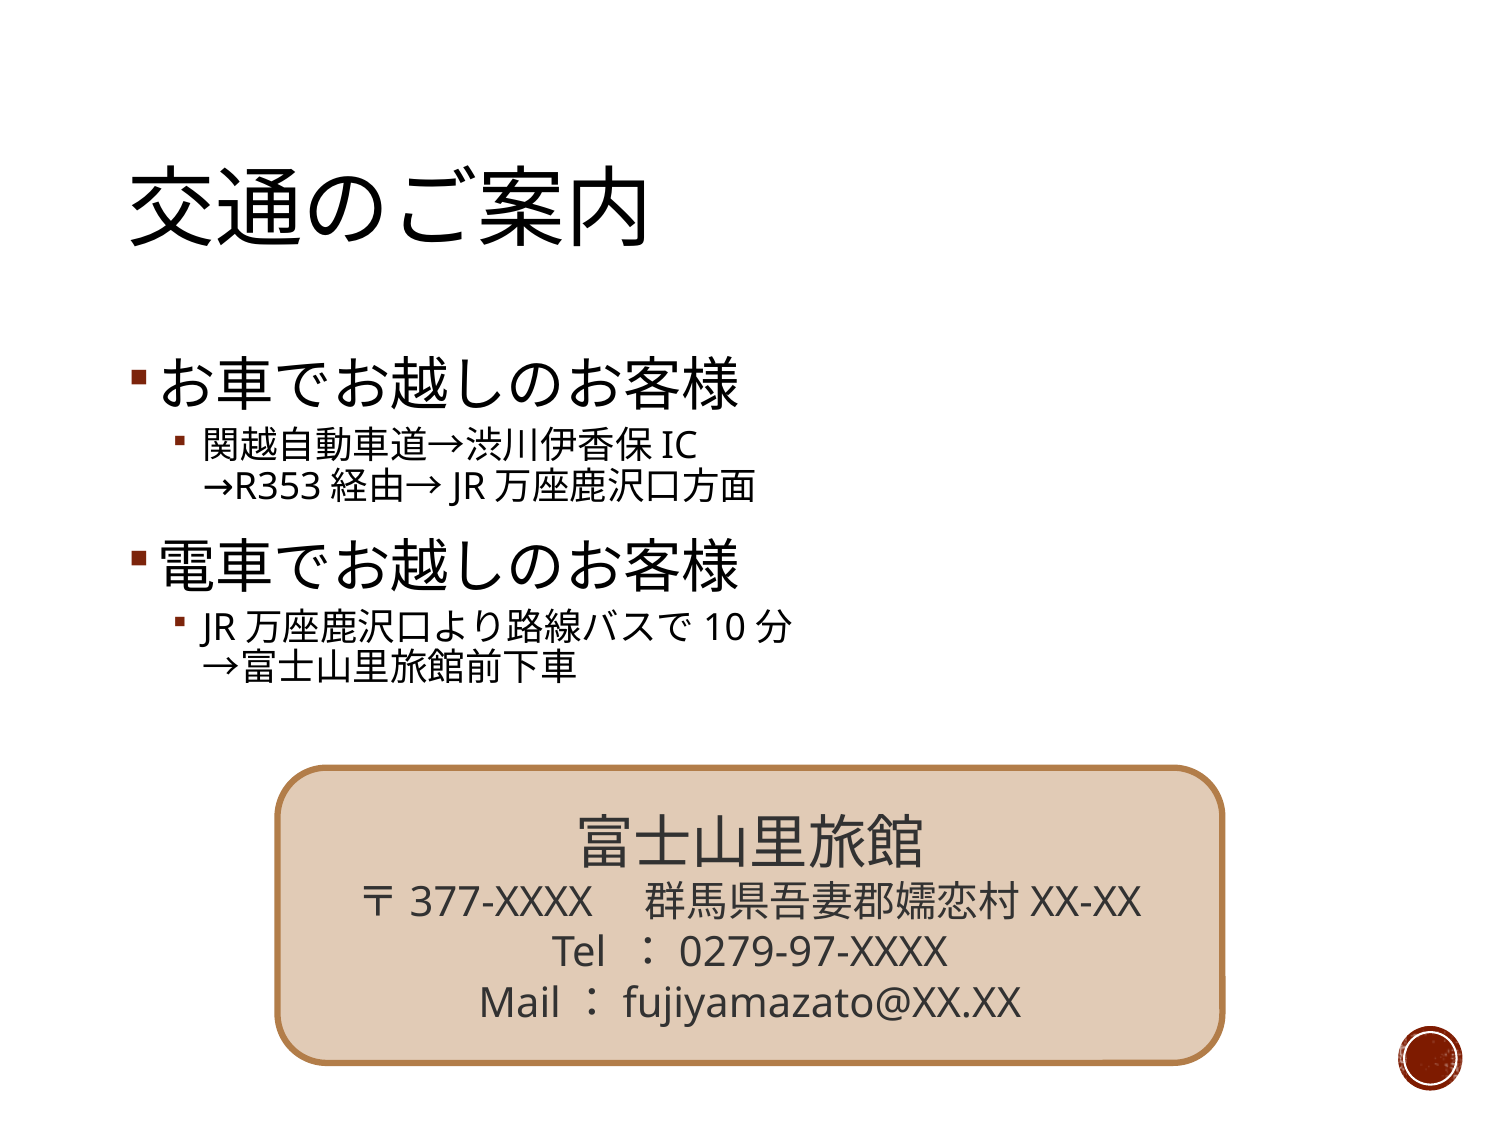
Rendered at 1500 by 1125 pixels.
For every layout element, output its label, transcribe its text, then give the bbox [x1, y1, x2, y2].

text_box 富士山里旅館 〒377-XXXX 群馬県吾妻郡嬬恋村XX-XX Tel ：0279-97-XXXX Mail：fujiyamazato@XX.XX [276, 766, 1224, 1064]
list お車でお越しのお客様 関越自動車道→渋川伊香保IC →R353経由→JR万座鹿沢口方面 電車でお越しのお客様 JR万座鹿沢口より路線バスで10分 →富士山里旅館前下車 [112, 348, 864, 770]
title 交通のご案内 [112, 79, 1388, 344]
